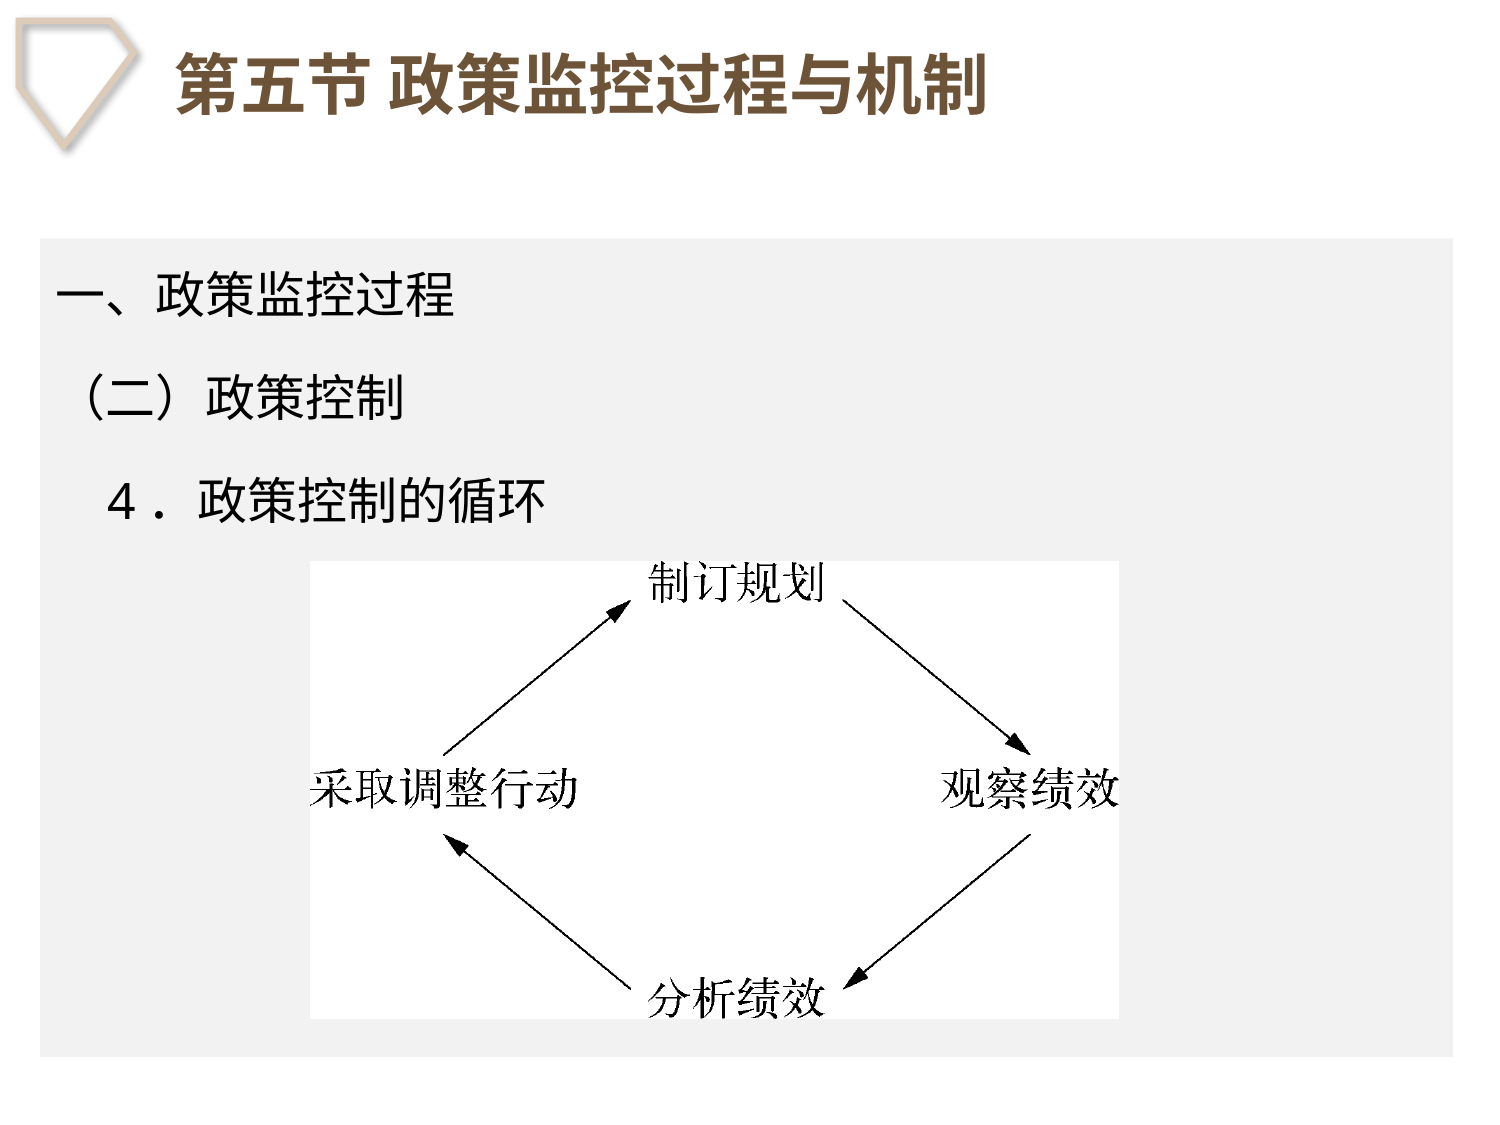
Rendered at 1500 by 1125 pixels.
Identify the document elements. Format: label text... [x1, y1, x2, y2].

picture [310, 561, 1119, 1019]
title 第五节 政策监控过程与机制 [158, 18, 1456, 159]
list 一、政策监控过程 （二）政策控制 4．政策控制的循环 [40, 238, 1454, 1057]
